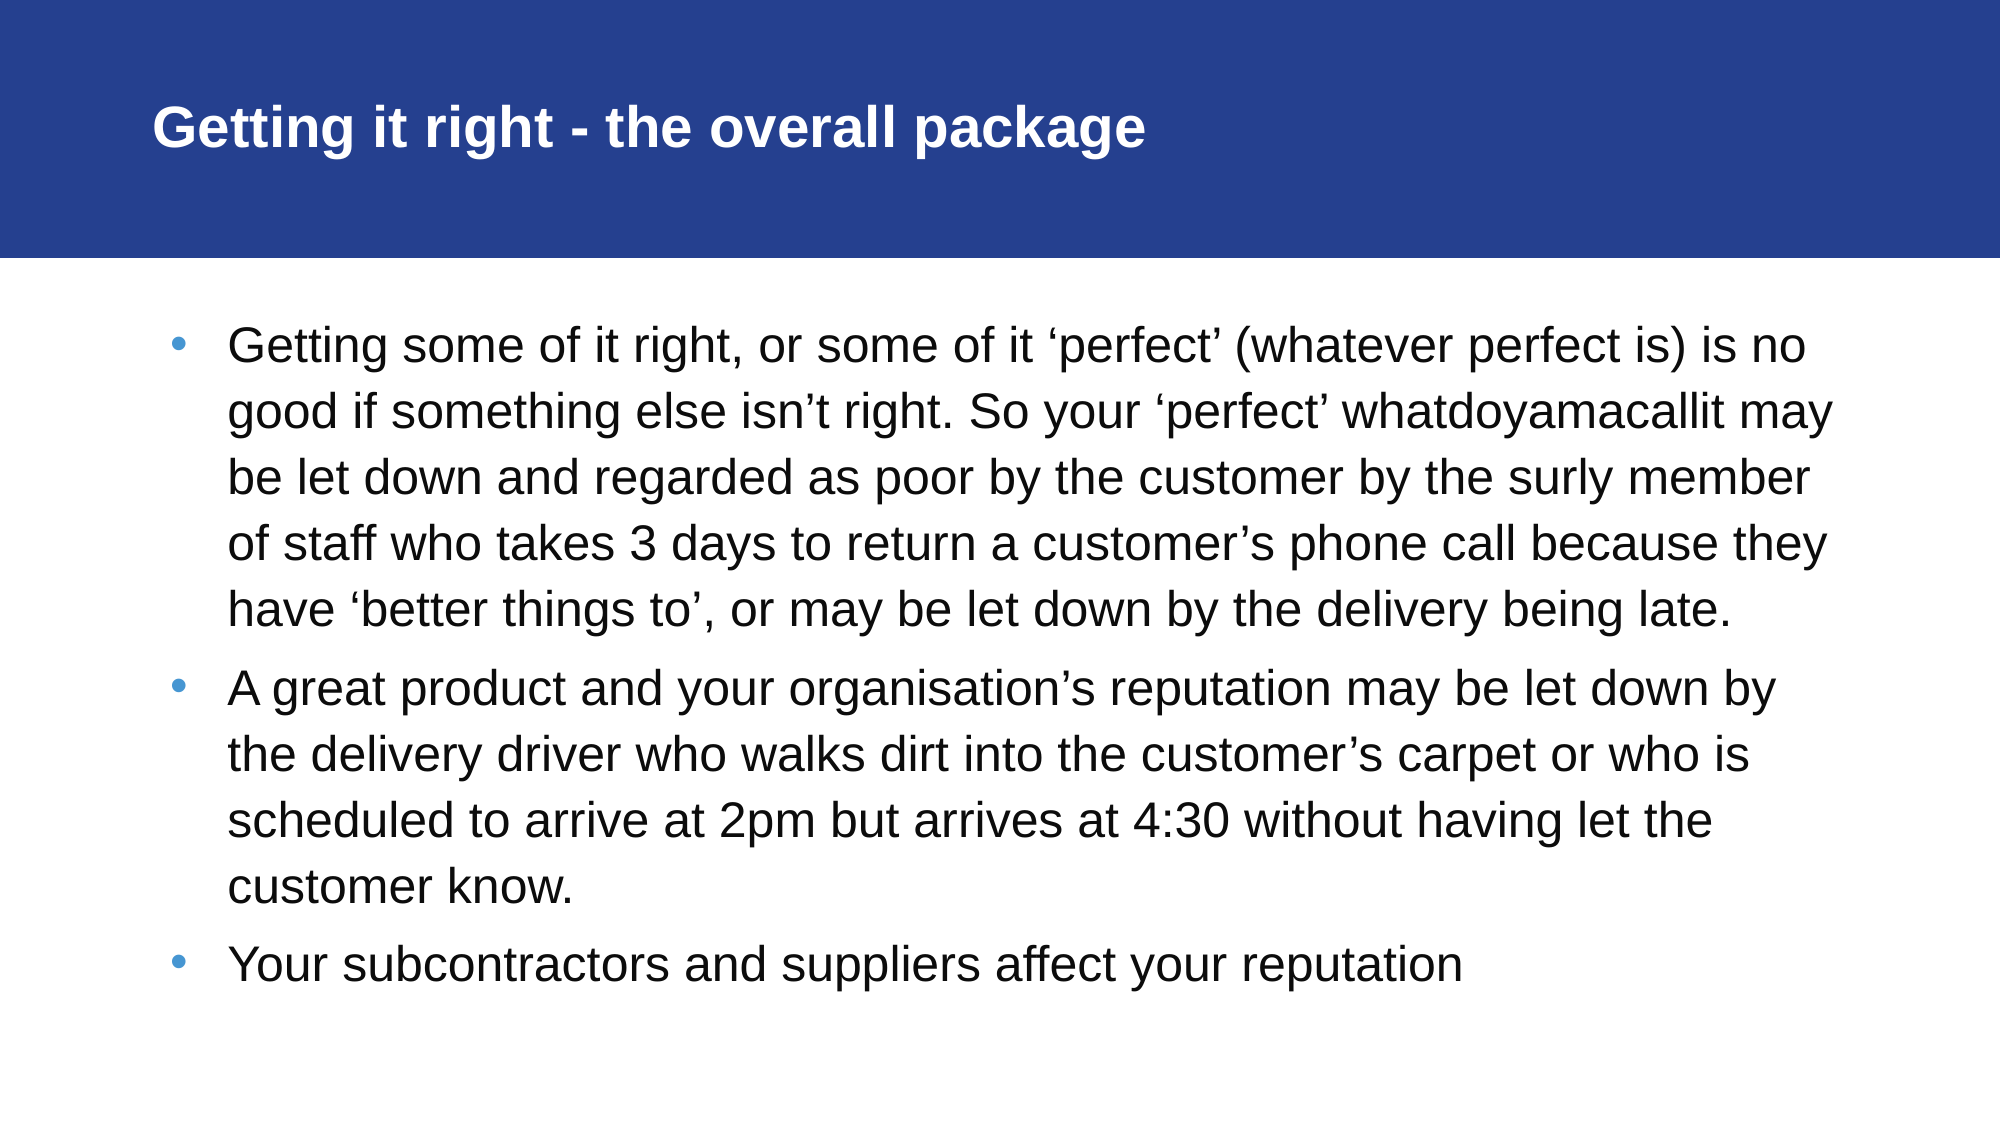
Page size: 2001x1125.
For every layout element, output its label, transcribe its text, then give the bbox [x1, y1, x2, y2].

list Getting some of it right, or some of it ‘perfect’ (whatever perfect is) is no good if something else isn’t right. So your ‘perfect’ whatdoyamacallit may be let down and regarded as poor by the customer by the surly member of staff who takes 3 days to return a customer’s phone call because they have ‘better things to’, or may be let down by the delivery being late. A great product and your organisation’s reputation may be let down by the delivery driver who walks dirt into the customer’s carpet or who is scheduled to arrive at 2pm but arrives at 4:30 without having let the customer know. Your subcontractors and suppliers affect your reputation [137, 299, 1863, 1025]
title Getting it right - the overall package [137, 20, 1863, 238]
